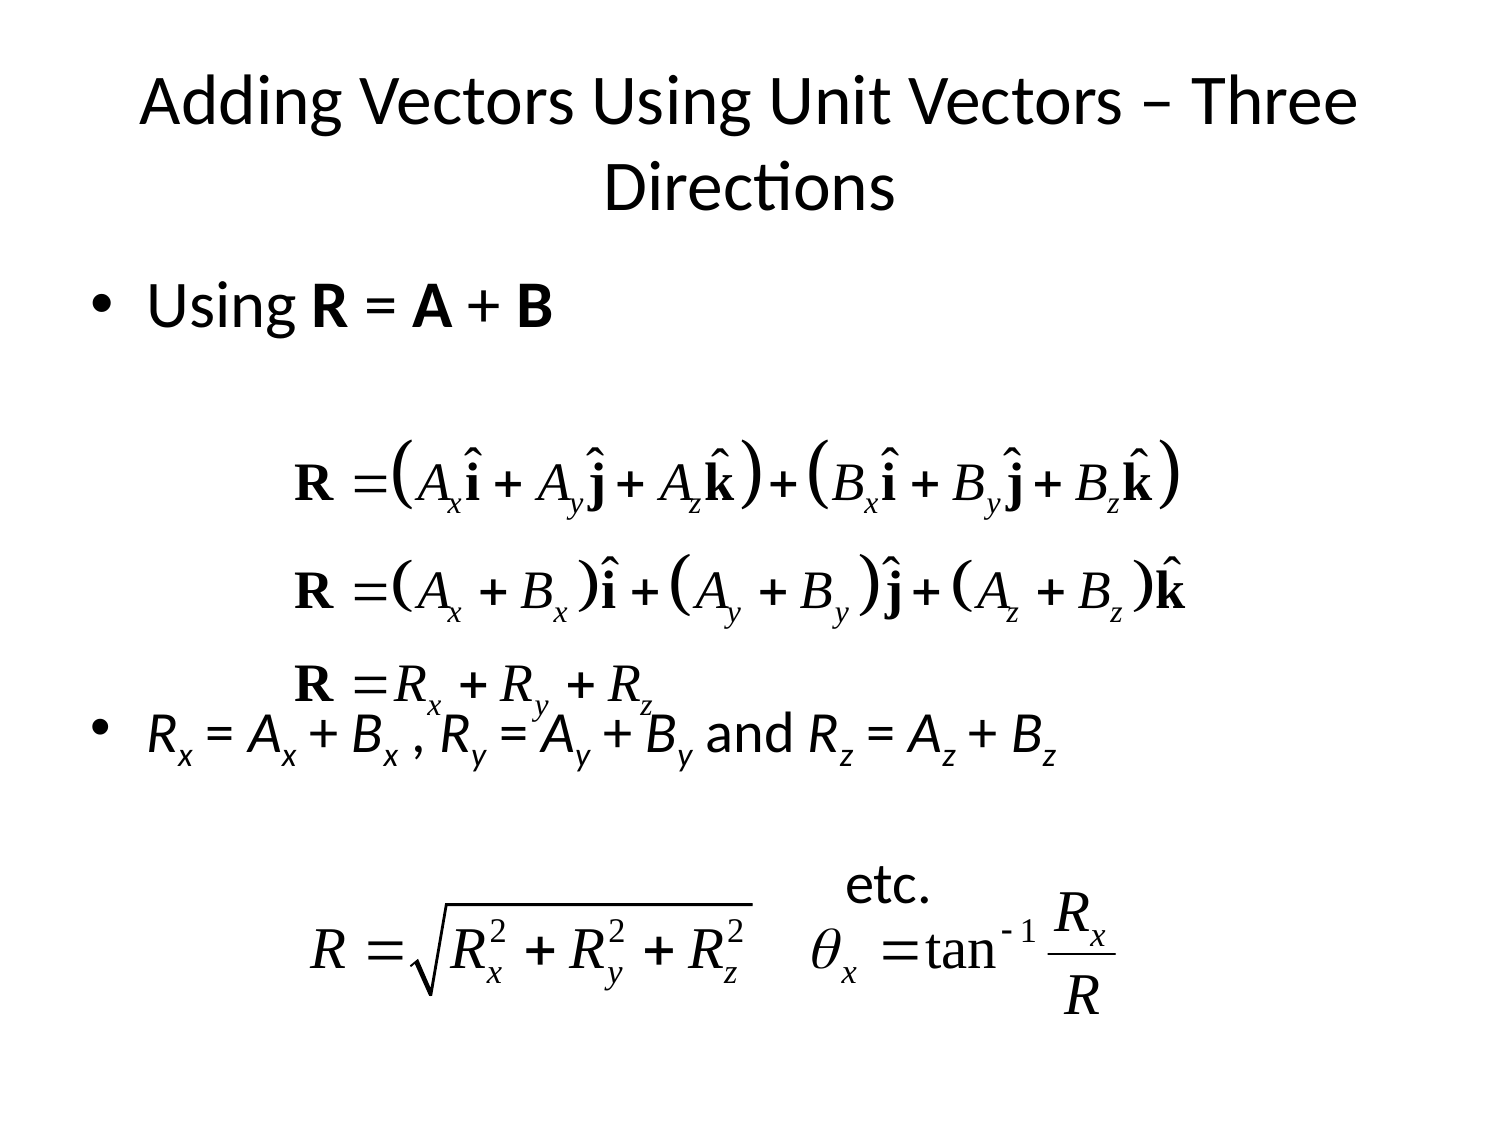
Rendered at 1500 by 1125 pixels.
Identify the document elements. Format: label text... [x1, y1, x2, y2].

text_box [299, 874, 1126, 1029]
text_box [287, 432, 1201, 736]
title Adding Vectors Using Unit Vectors – Three Directions [75, 45, 1425, 233]
list Using R = A + B Rx = Ax + Bx , Ry = Ay + By and Rz = Az + Bz etc. [75, 262, 1425, 1005]
